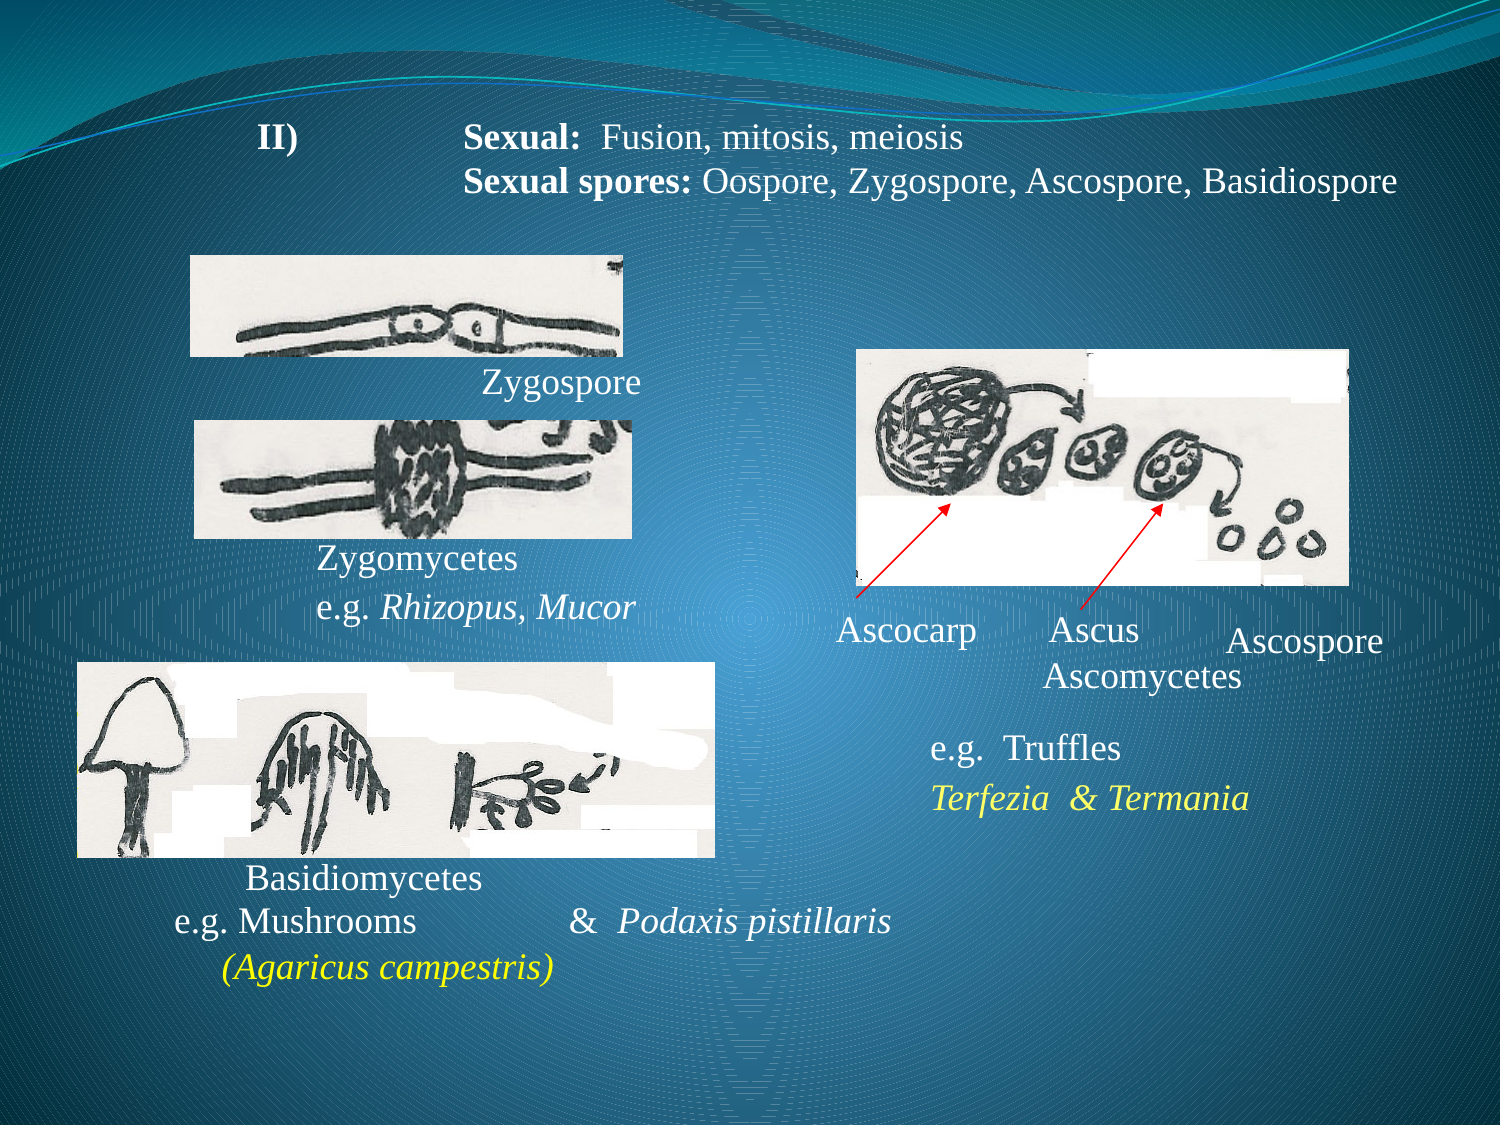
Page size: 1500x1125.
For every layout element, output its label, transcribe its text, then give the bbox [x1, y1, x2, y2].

text_box Ascospore [1210, 608, 1500, 669]
text_box Zygospore [466, 349, 855, 410]
text_box II) Sexual: Fusion, mitosis, meiosis Sexual spores: Oospore, Zygospore, Ascospore, Basidiospore [242, 113, 1459, 309]
picture [194, 420, 632, 539]
text_box e.g. Truffles Terfezia & Termania [915, 727, 1459, 825]
text_box Zygomycetes [301, 525, 739, 574]
text_box Ascus [1033, 599, 1176, 644]
picture [189, 255, 623, 357]
text_box e.g. Mushrooms & Podaxis pistillaris (Agaricus campestris) [159, 905, 1022, 993]
text_box e.g. Rhizopus, Mucor [301, 574, 739, 635]
text_box Basidiomycetes [230, 871, 520, 905]
picture [76, 662, 715, 858]
text_box Ascocarp [820, 598, 1033, 658]
text_box Ascomycetes [1027, 644, 1317, 704]
picture [855, 349, 1349, 587]
